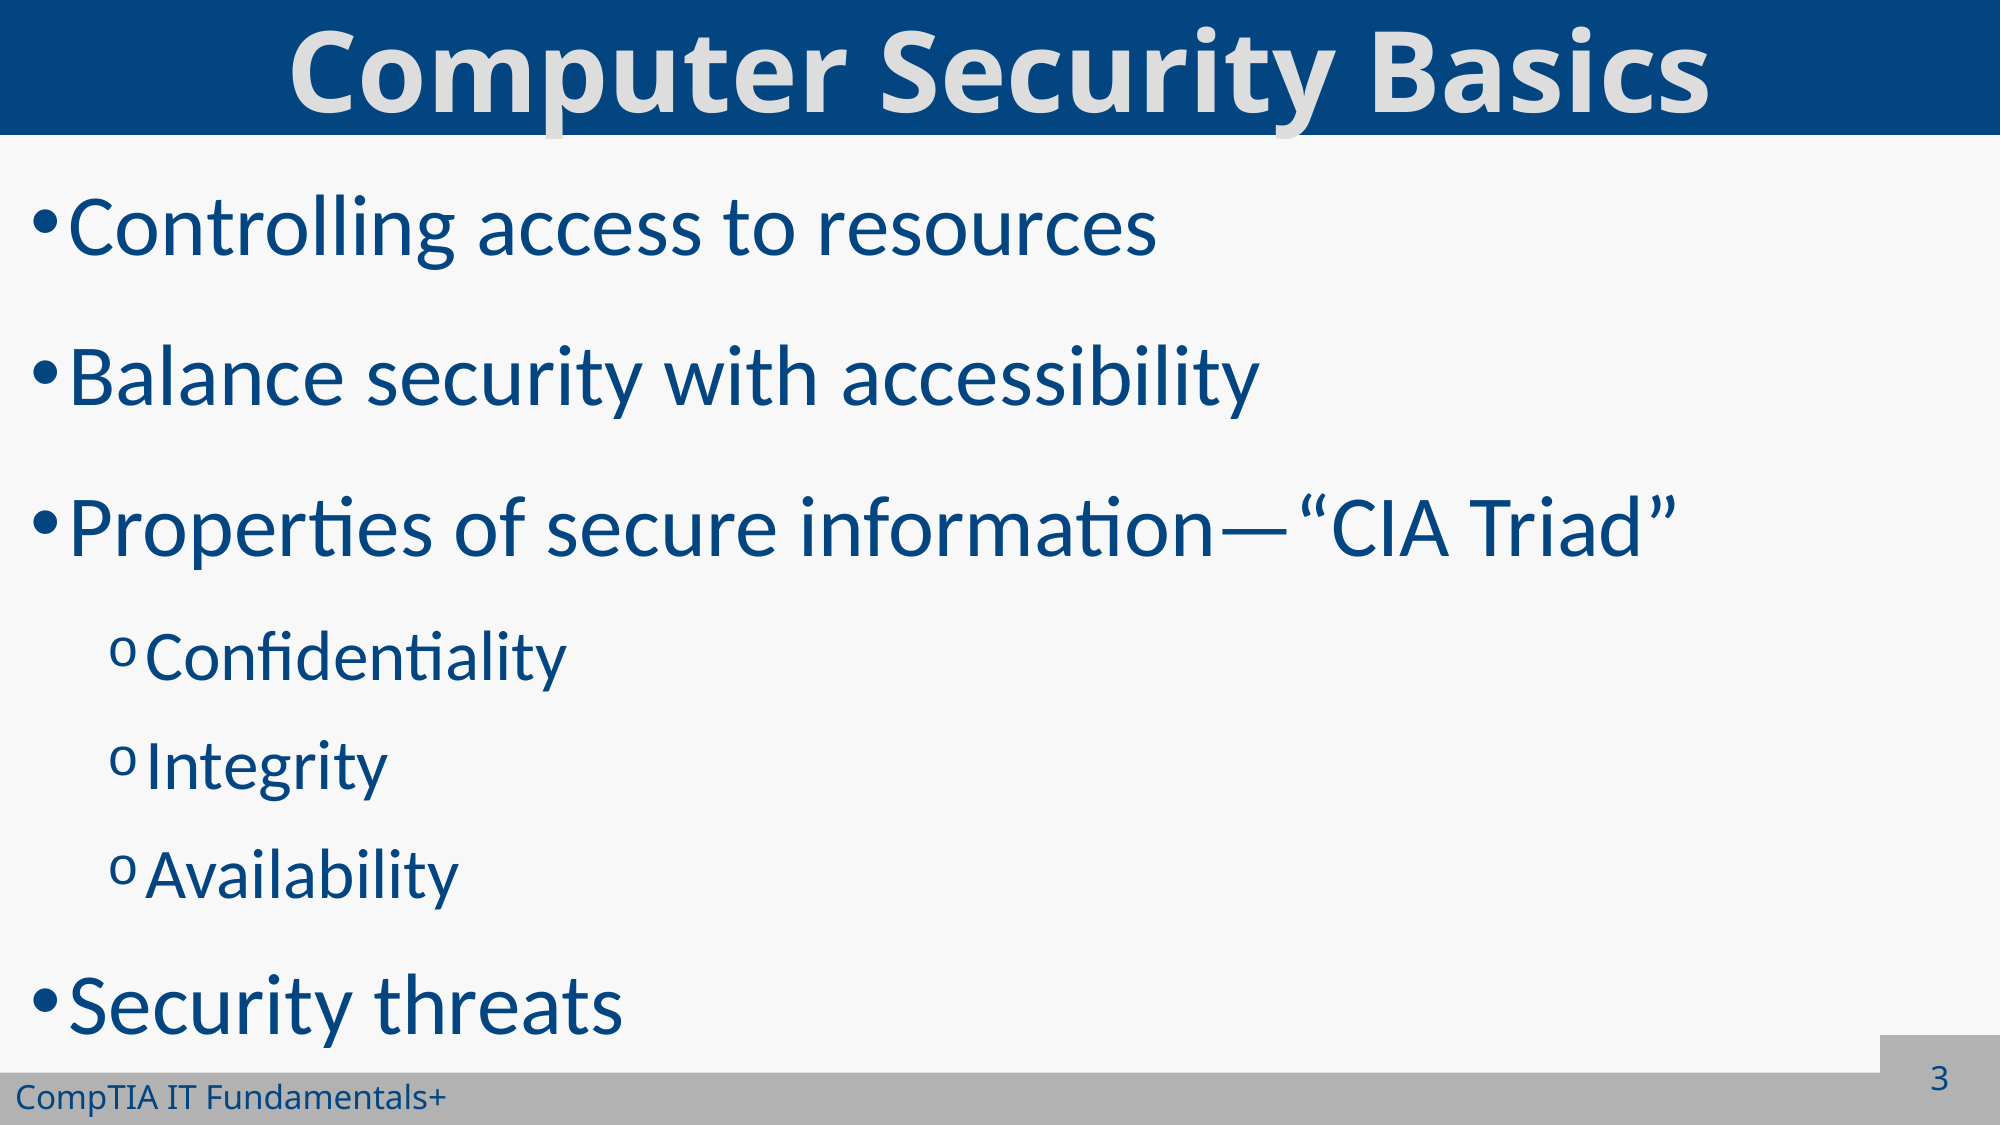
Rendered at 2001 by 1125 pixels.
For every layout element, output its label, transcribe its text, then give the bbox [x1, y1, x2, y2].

footer CompTIA IT Fundamentals+ [0, 1072, 1880, 1125]
title Computer Security Basics [0, 0, 2000, 135]
list Controlling access to resources Balance security with accessibility Properties of secure information—“CIA Triad” Confidentiality Integrity Availability Security threats [15, 149, 1980, 1065]
slide_number 3 [1880, 1035, 2000, 1125]
